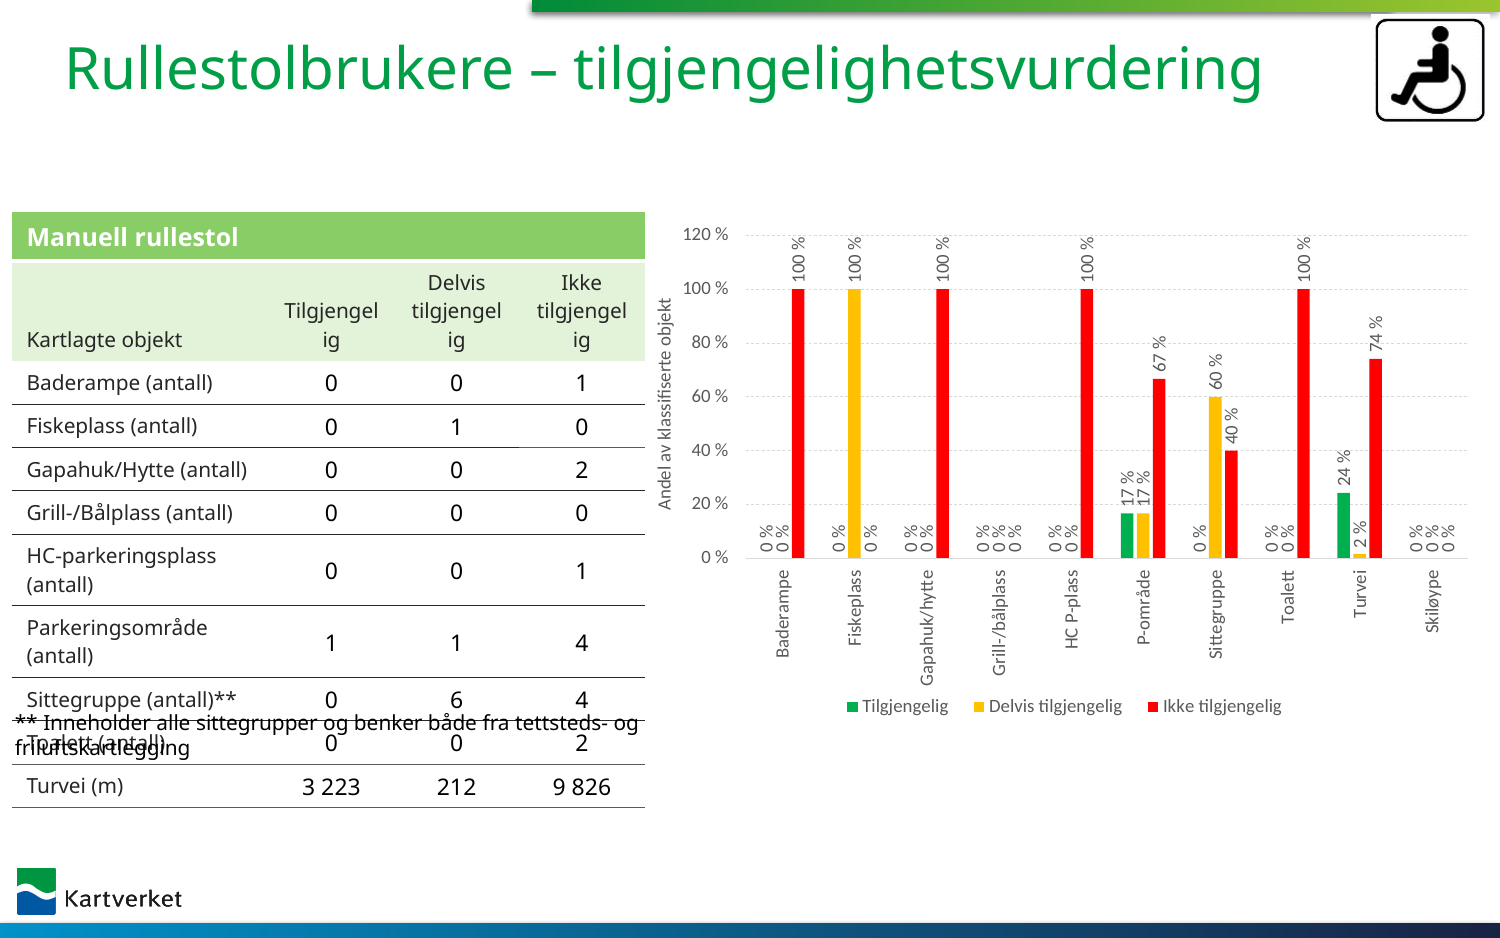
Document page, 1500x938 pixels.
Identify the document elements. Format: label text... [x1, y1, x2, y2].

table_cell 3 223 [269, 768, 394, 807]
table_cell 0 [269, 448, 394, 490]
table_cell Grill-/Bålplass (antall) [12, 491, 269, 534]
table_cell Kartlagte objekt [12, 263, 269, 361]
table_cell Sittegruppe (antall)** [12, 678, 269, 702]
table_cell Ikke tilgjengelig [519, 263, 638, 361]
table_cell 0 [519, 405, 638, 447]
table_cell Baderampe (antall) [12, 361, 269, 404]
table_cell 1 [394, 606, 519, 677]
table_cell Gapahuk/Hytte (antall) [12, 448, 269, 490]
table_cell 9 826 [519, 768, 645, 807]
picture [643, 218, 1480, 728]
table_cell 0 [394, 361, 519, 404]
table_cell 212 [394, 768, 519, 807]
table_cell Delvis tilgjengelig [394, 263, 519, 361]
table_cell 2 [519, 448, 638, 490]
table_cell 0 [394, 535, 519, 605]
table_cell 4 [519, 606, 638, 677]
table_cell 0 [394, 491, 519, 534]
table_cell 0 [269, 405, 394, 447]
table_cell 0 [269, 678, 394, 702]
picture [1371, 13, 1491, 127]
text_box Rullestolbrukere – tilgjengelighetsvurdering [49, 12, 1372, 109]
table_cell 1 [269, 606, 394, 677]
table_cell 1 [394, 405, 519, 447]
table_cell HC-parkeringsplass (antall) [12, 535, 269, 605]
table_cell 0 [519, 491, 638, 534]
table_cell Parkeringsområde (antall) [12, 606, 269, 677]
text_box ** Inneholder alle sittegrupper og benker både fra tettsteds- og friluftskartlegging [0, 702, 745, 768]
table_cell 0 [269, 491, 394, 534]
table_cell 0 [269, 361, 394, 404]
table_cell Tilgjengelig [269, 263, 394, 361]
table_cell 0 [269, 535, 394, 605]
table_cell Fiskeplass (antall) [12, 405, 269, 447]
table_header Manuell rullestol [12, 212, 645, 259]
table_cell 0 [394, 448, 519, 490]
table_cell 4 [519, 678, 638, 702]
table_cell Turvei (m) [12, 768, 269, 807]
table_cell 6 [394, 678, 519, 702]
table_cell 1 [519, 361, 638, 404]
table_cell 1 [519, 535, 638, 605]
